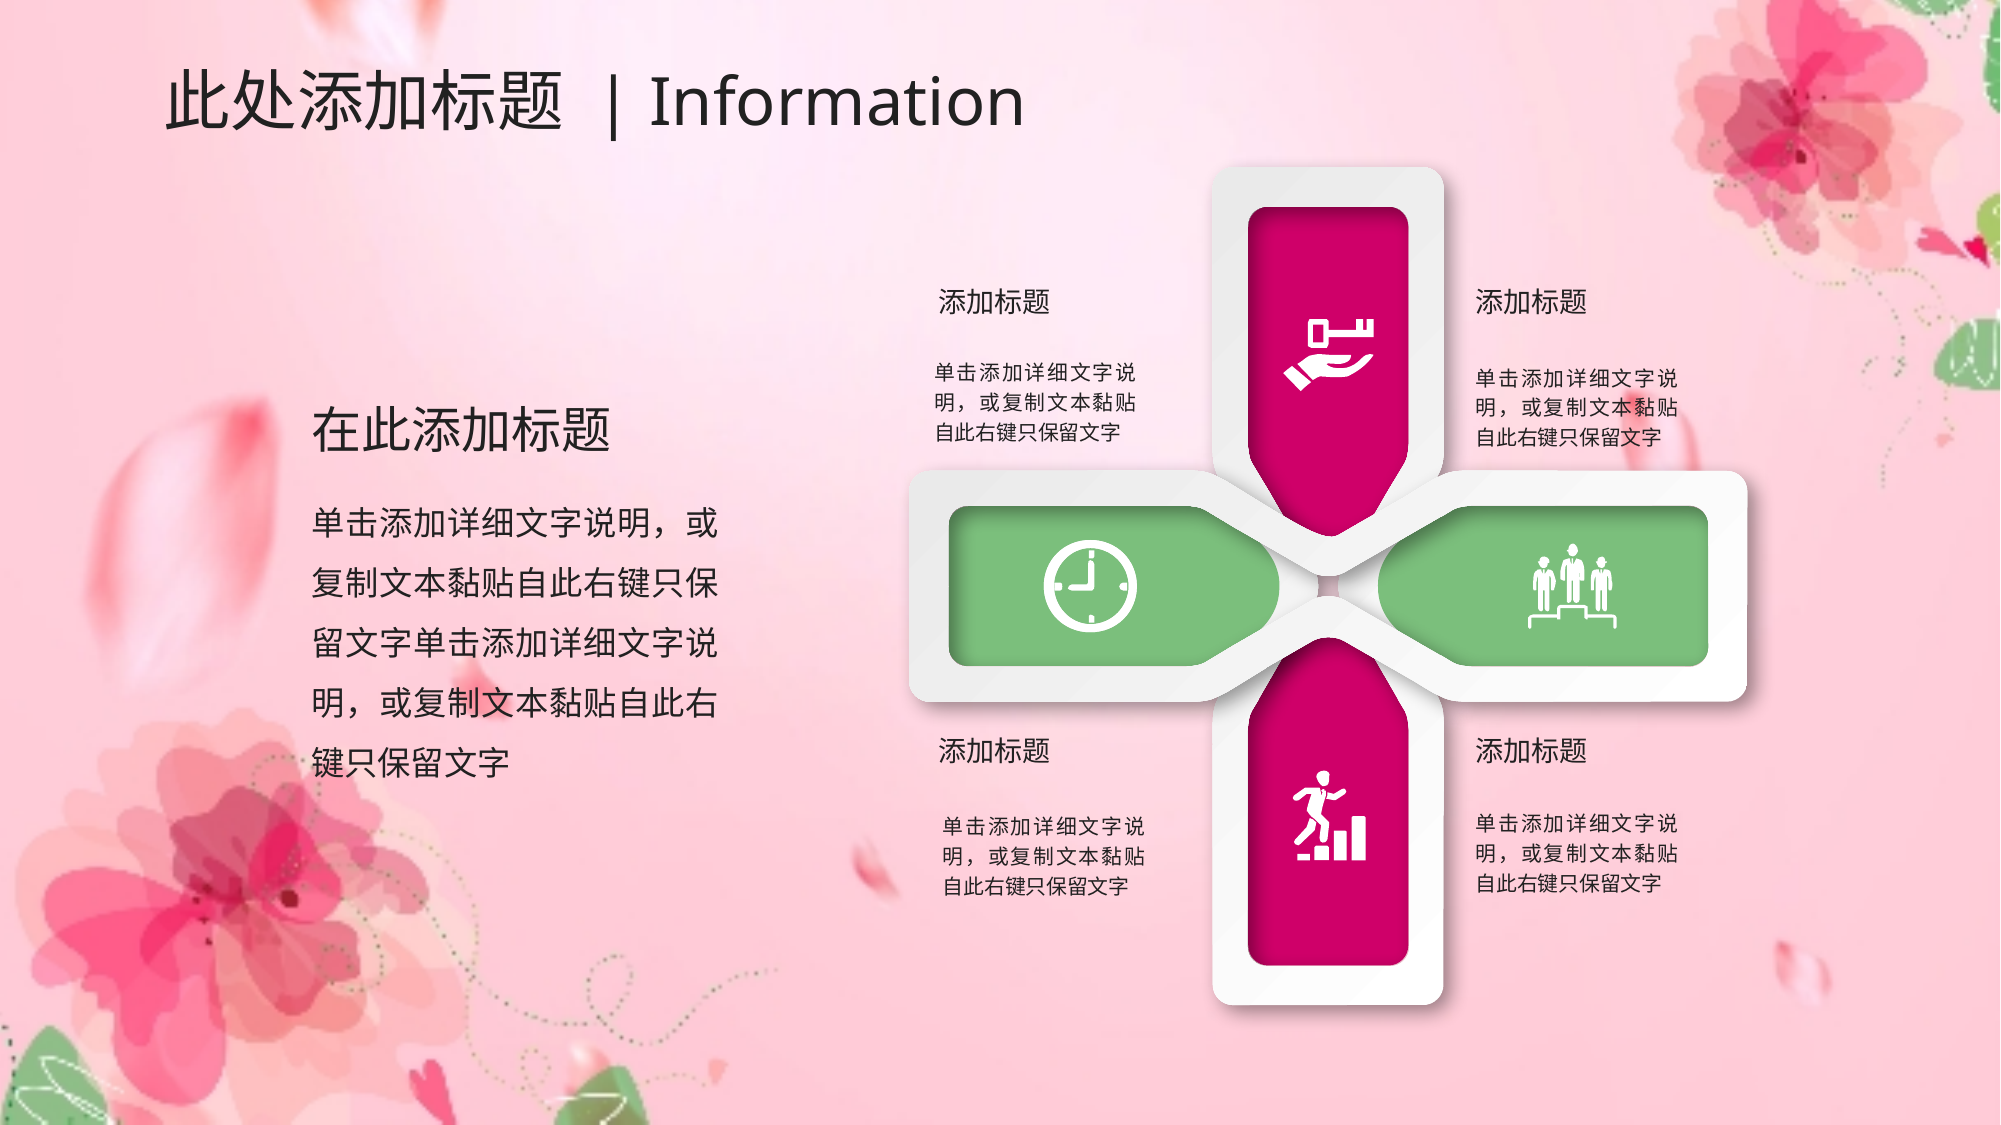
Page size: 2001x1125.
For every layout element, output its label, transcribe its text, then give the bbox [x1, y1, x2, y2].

text_box 添加标题 [923, 276, 1137, 326]
text_box 单击添加详细文字说明，或复制文本黏贴自此右键只保留文字单击添加详细文字说明，或复制文本黏贴自此右键只保留文字 [296, 475, 734, 850]
text_box 添加标题 [1460, 725, 1674, 775]
text_box 添加标题 [923, 725, 1137, 775]
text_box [1212, 166, 1445, 469]
text_box 单击添加详细文字说明，或复制文本黏贴自此右键只保留文字 [1460, 798, 1693, 904]
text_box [908, 470, 1748, 702]
picture [0, 0, 2001, 1125]
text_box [1212, 710, 1445, 1006]
text_box 在此添加标题 [297, 391, 738, 466]
text_box 单击添加详细文字说明，或复制文本黏贴自此右键只保留文字 [919, 347, 1151, 452]
title 此处添加标题 | Information [152, 27, 1790, 169]
text_box 添加标题 [1460, 276, 1674, 326]
text_box 单击添加详细文字说明，或复制文本黏贴自此右键只保留文字 [1460, 352, 1693, 458]
text_box 单击添加详细文字说明，或复制文本黏贴自此右键只保留文字 [927, 801, 1160, 906]
